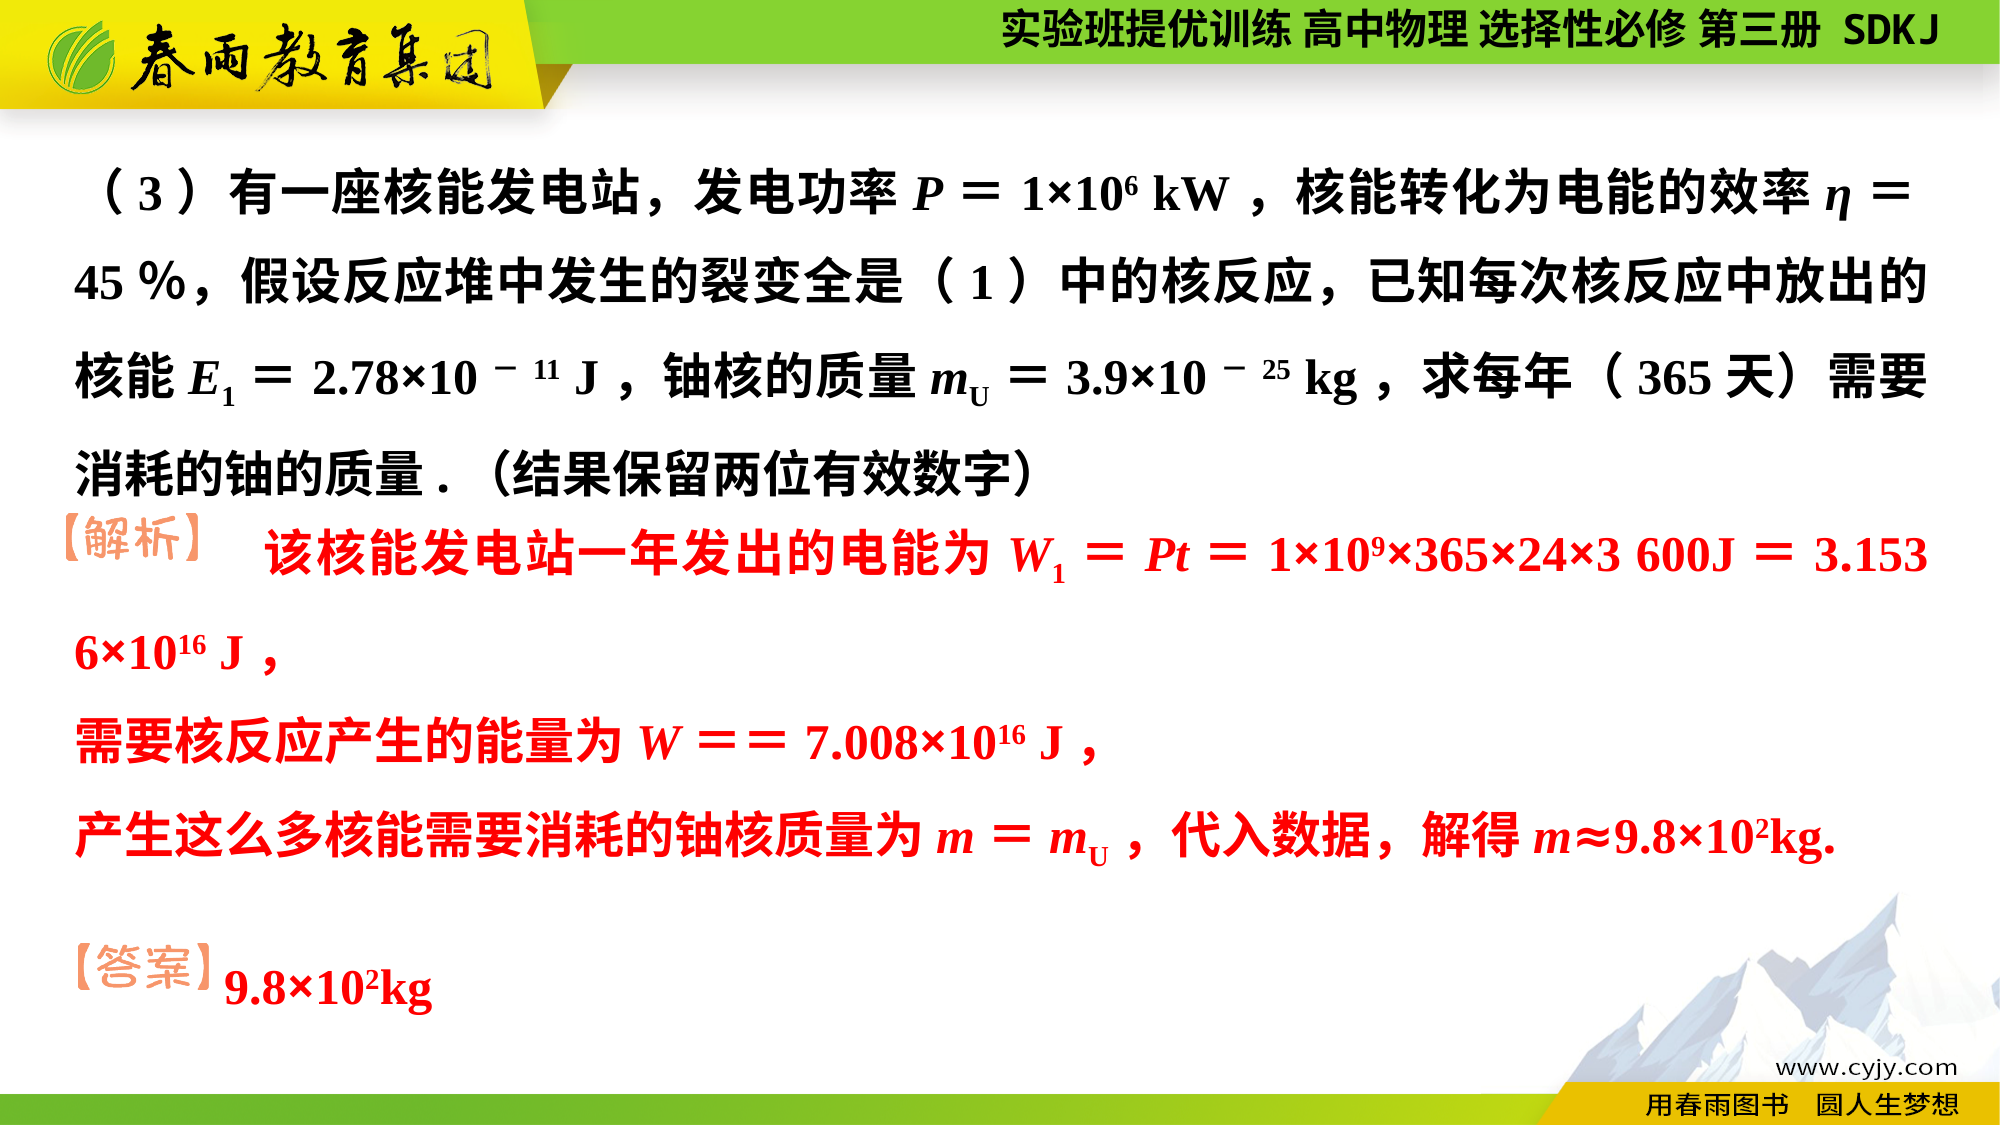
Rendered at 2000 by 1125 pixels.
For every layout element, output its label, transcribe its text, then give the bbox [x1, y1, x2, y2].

text_box 9.8×102kg [59, 916, 1944, 1022]
picture [0, 0, 2000, 1125]
list （3）有一座核能发电站，发电功率P＝1×106 kW，核能转化为电能的效率η＝45％，假设反应堆中发生的裂变全是（1）中的核反应，已知每次核反应中放出的核能E1＝2.78×10－11 J，铀核的质量mU＝3.9×10－25 kg，求每年（365天）需要消耗的铀的质量.（结果保留两位有效数字） [59, 122, 1944, 502]
